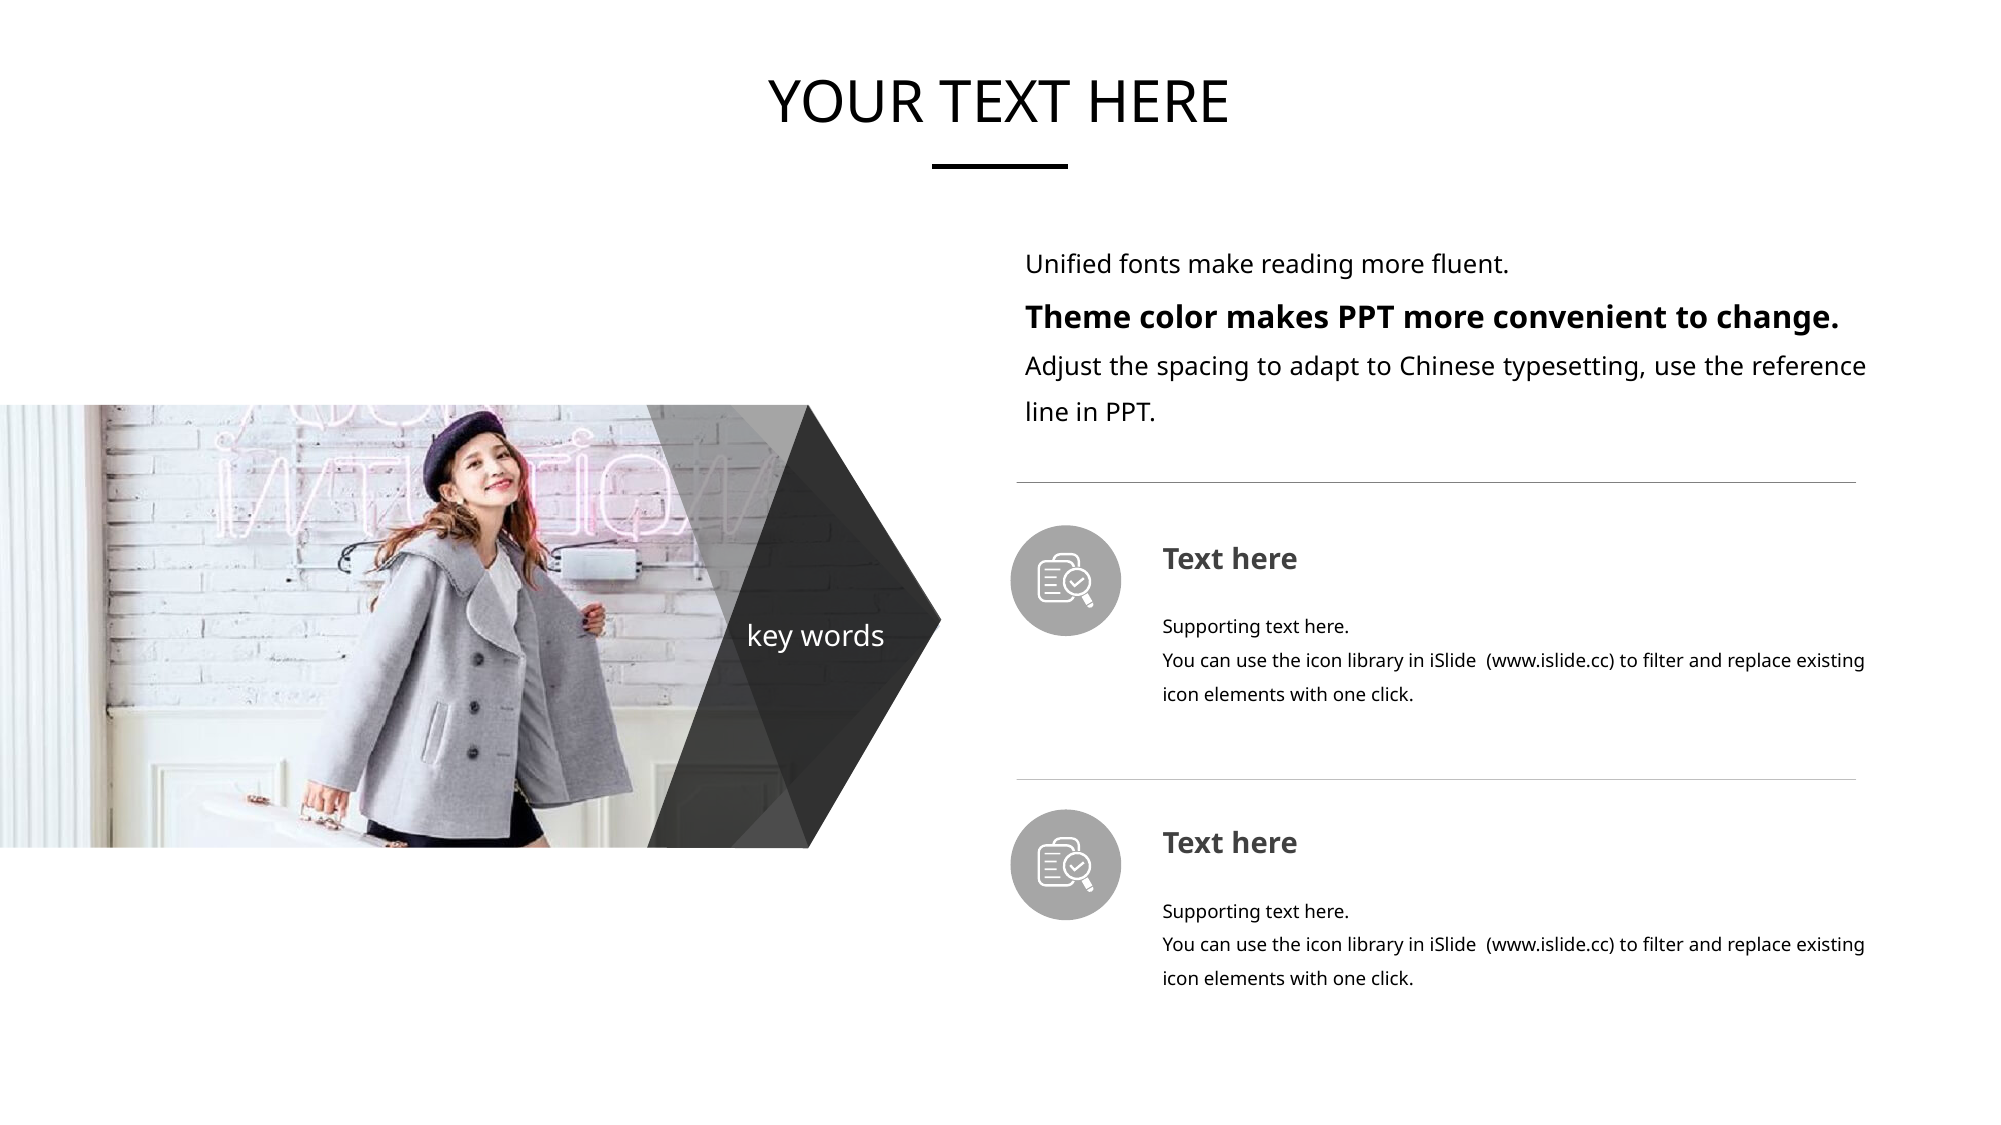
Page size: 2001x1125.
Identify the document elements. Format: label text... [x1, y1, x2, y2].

text_box [647, 586, 891, 849]
text_box Unified fonts make reading more fluent. Theme color makes PPT more convenient to change. Adjust the spacing to adapt to Chinese typesetting, use the reference line in PPT. [1010, 224, 1883, 466]
text_box [0, 403, 732, 849]
text_box [756, 404, 942, 700]
text_box YOUR TEXT HERE [753, 57, 1247, 142]
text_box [1010, 803, 1894, 1044]
text_box key words [742, 545, 895, 707]
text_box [1010, 519, 1894, 760]
text_box [646, 404, 807, 625]
